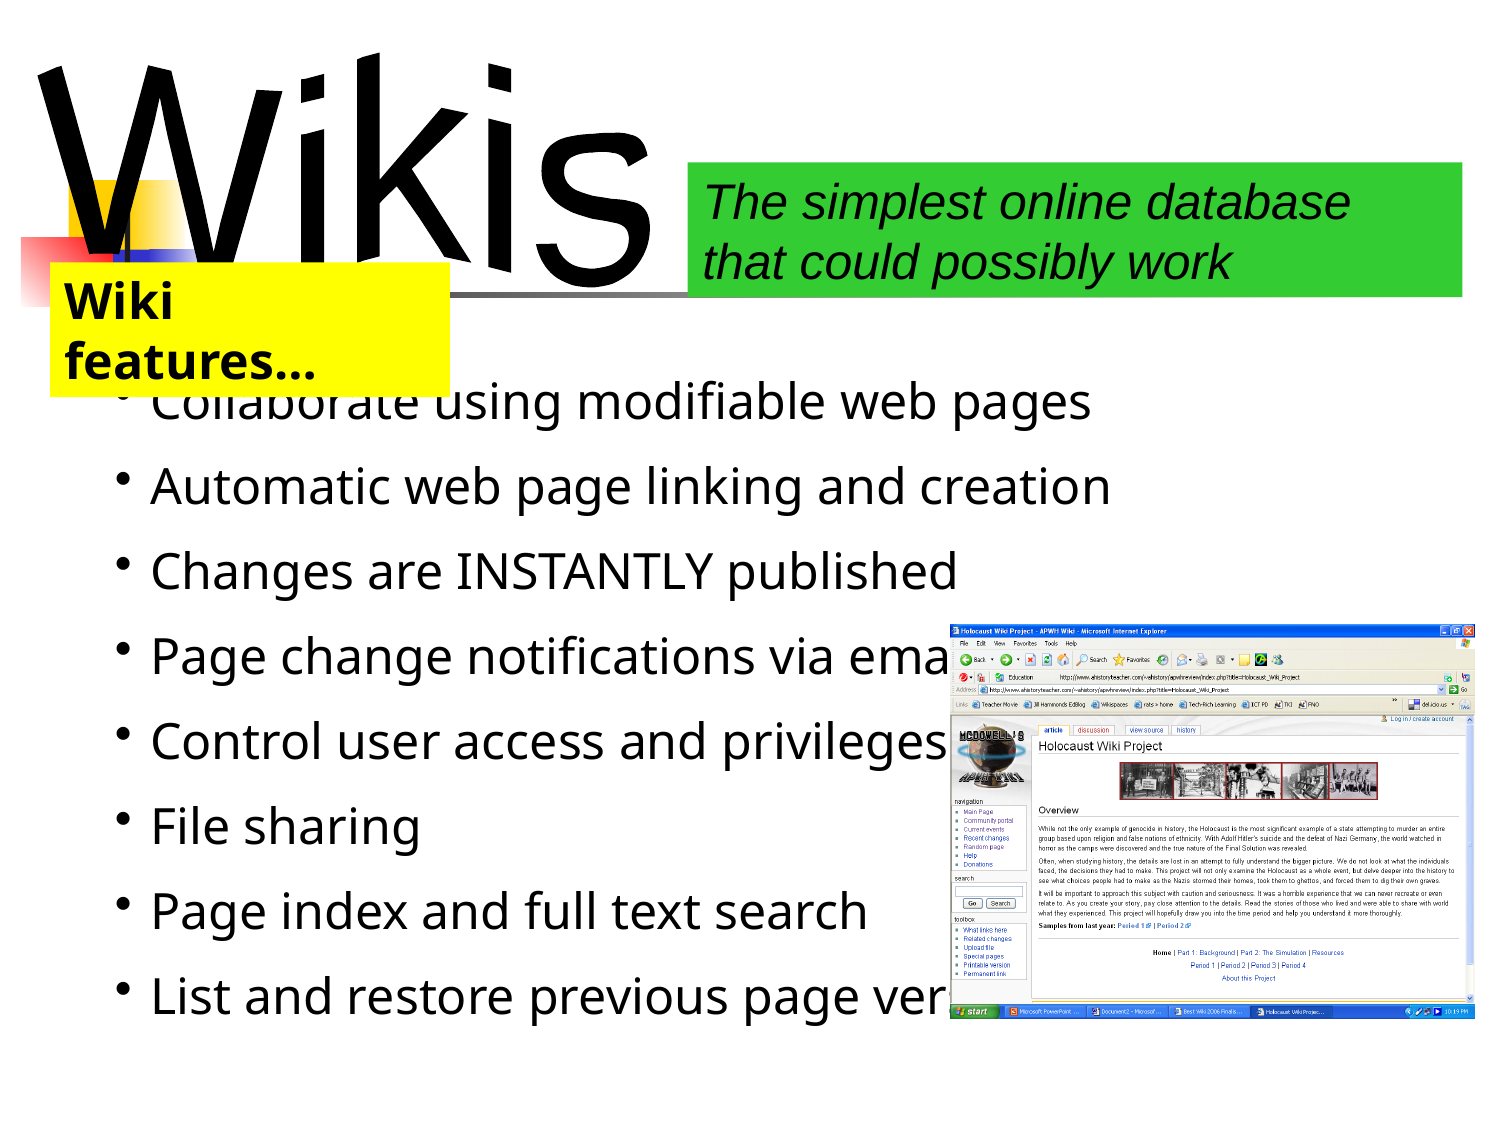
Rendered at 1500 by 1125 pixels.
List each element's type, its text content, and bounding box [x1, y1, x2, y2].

text_box Wiki features… [50, 262, 450, 398]
picture [949, 624, 1476, 1019]
text_box The simplest online database that could possibly work [687, 162, 1463, 298]
text_box Collaborate using modifiable web pages Automatic web page linking and creation Changes are INSTANTLY published Page change notifications via email Control user access and privileges File sharing Page index and full text search List and restore previous page versions [99, 362, 1400, 1033]
